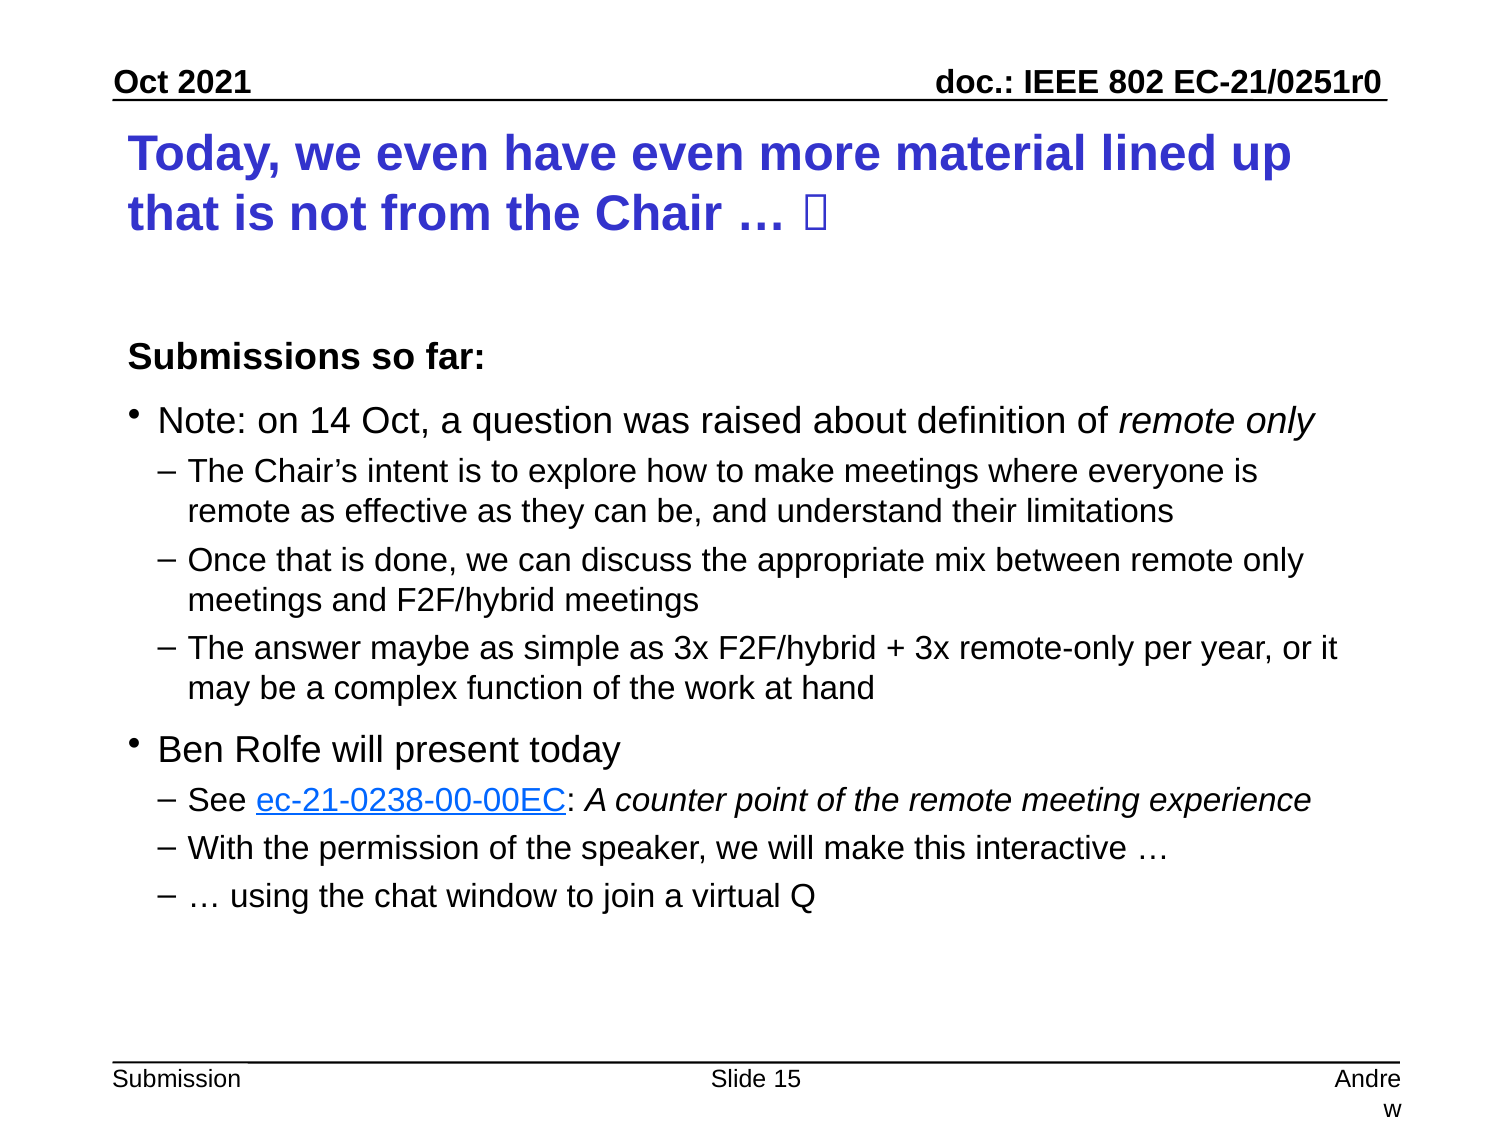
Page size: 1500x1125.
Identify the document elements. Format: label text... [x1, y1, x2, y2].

slide_number Slide 15 [709, 1061, 803, 1093]
footer Andrew Myles, Cisco [1320, 1061, 1402, 1093]
list Submissions so far: Note: on 14 Oct, a question was raised about definition of remote only The Chair’s intent is to explore how to make meetings where everyone is remote as effective as they can be, and understand their limitations Once that is done, we can discuss the appropriate mix between remote only meetings and F2F/hybrid meetings The answer maybe as simple as 3x F2F/hybrid + 3x remote-only per year, or it may be a complex function of the work at hand Ben Rolfe will present today See ec-21-0238-00-00EC: A counter point of the remote meeting experience With the permission of the speaker, we will make this interactive … … using the chat window to join a virtual Q [112, 324, 1388, 1000]
title Today, we even have even more material lined up that is not from the Chair …  [112, 112, 1388, 288]
